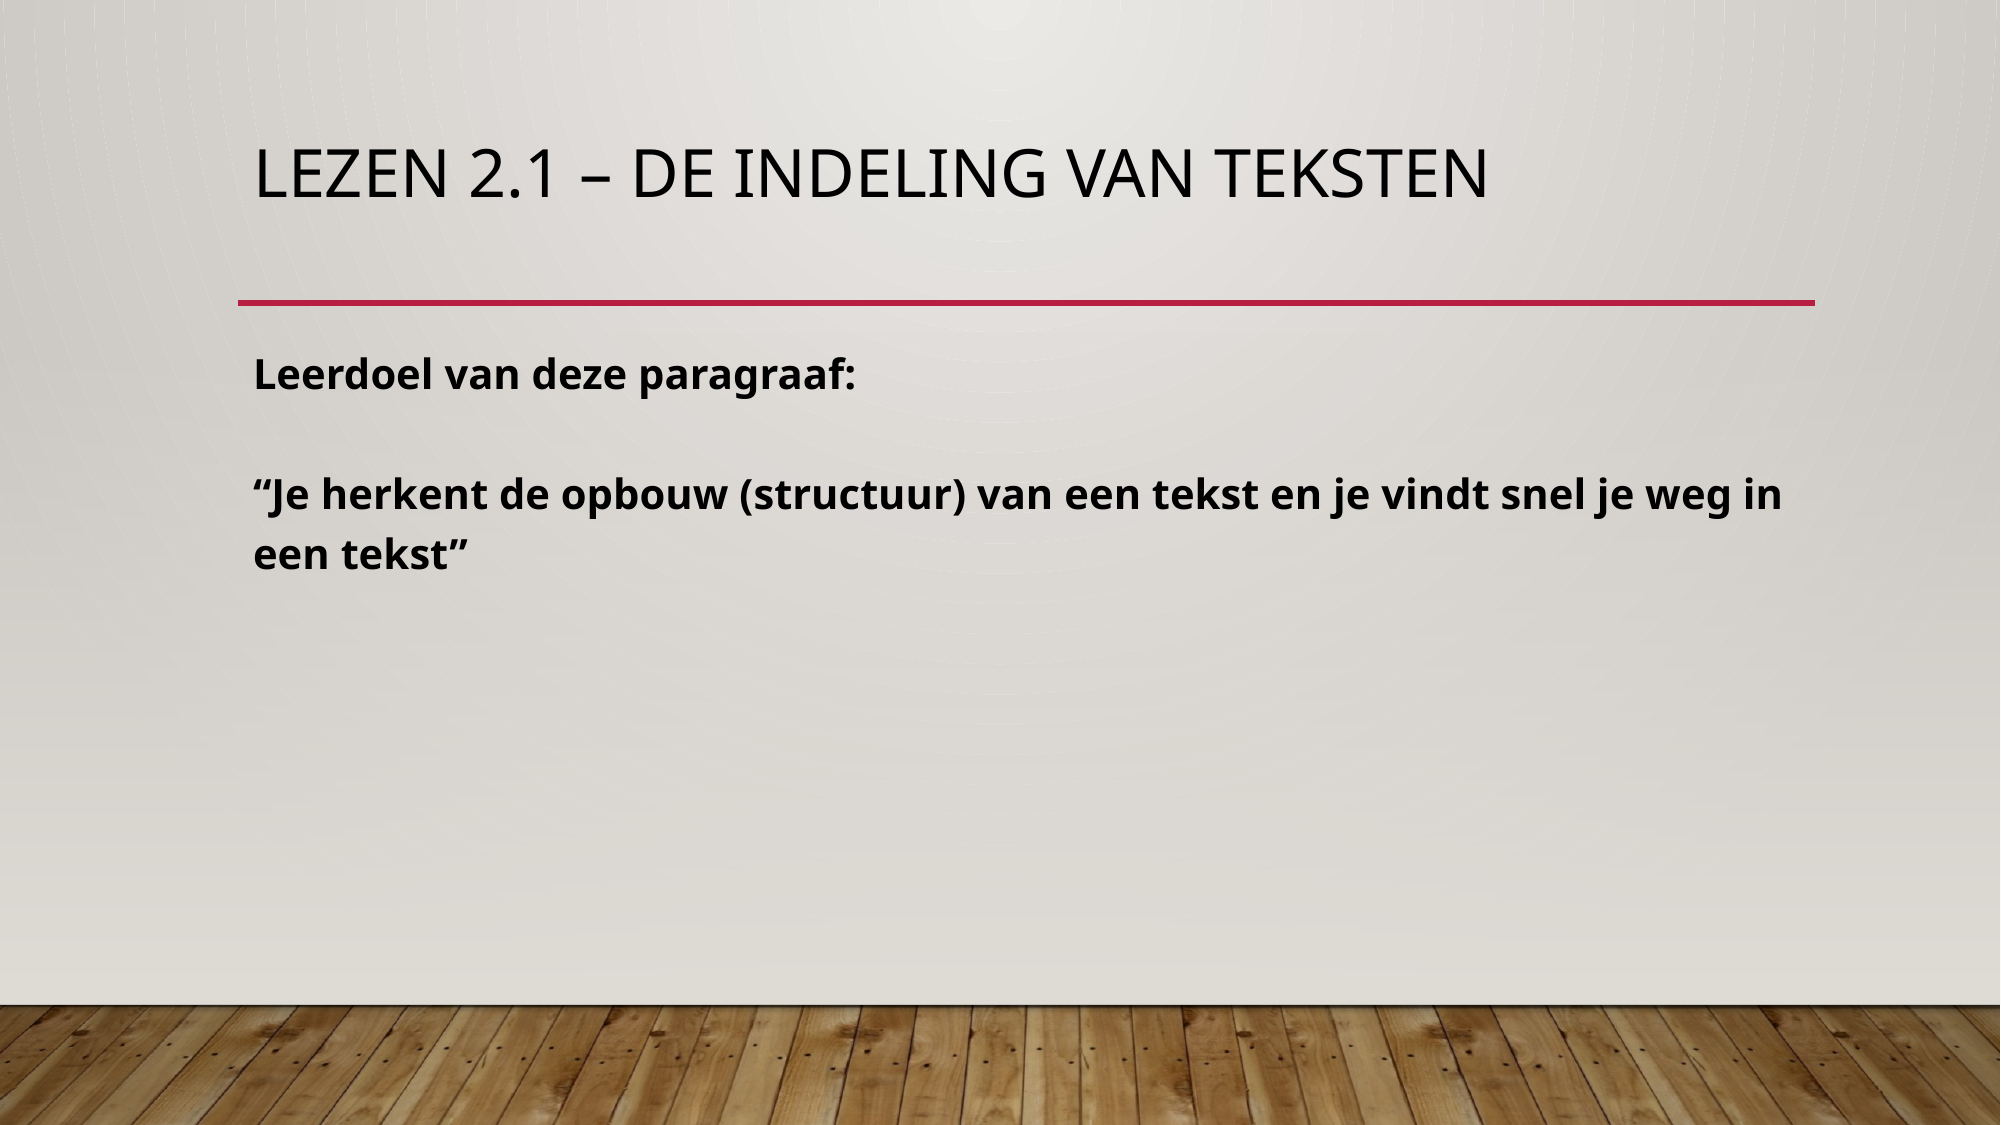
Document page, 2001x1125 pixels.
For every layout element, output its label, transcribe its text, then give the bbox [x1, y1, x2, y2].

picture [0, 1005, 2000, 1125]
list Leerdoel van deze paragraaf: “Je herkent de opbouw (structuur) van een tekst en je vindt snel je weg in een tekst” [238, 330, 1814, 897]
title Lezen 2.1 – De indeling van teksten [238, 131, 1814, 305]
